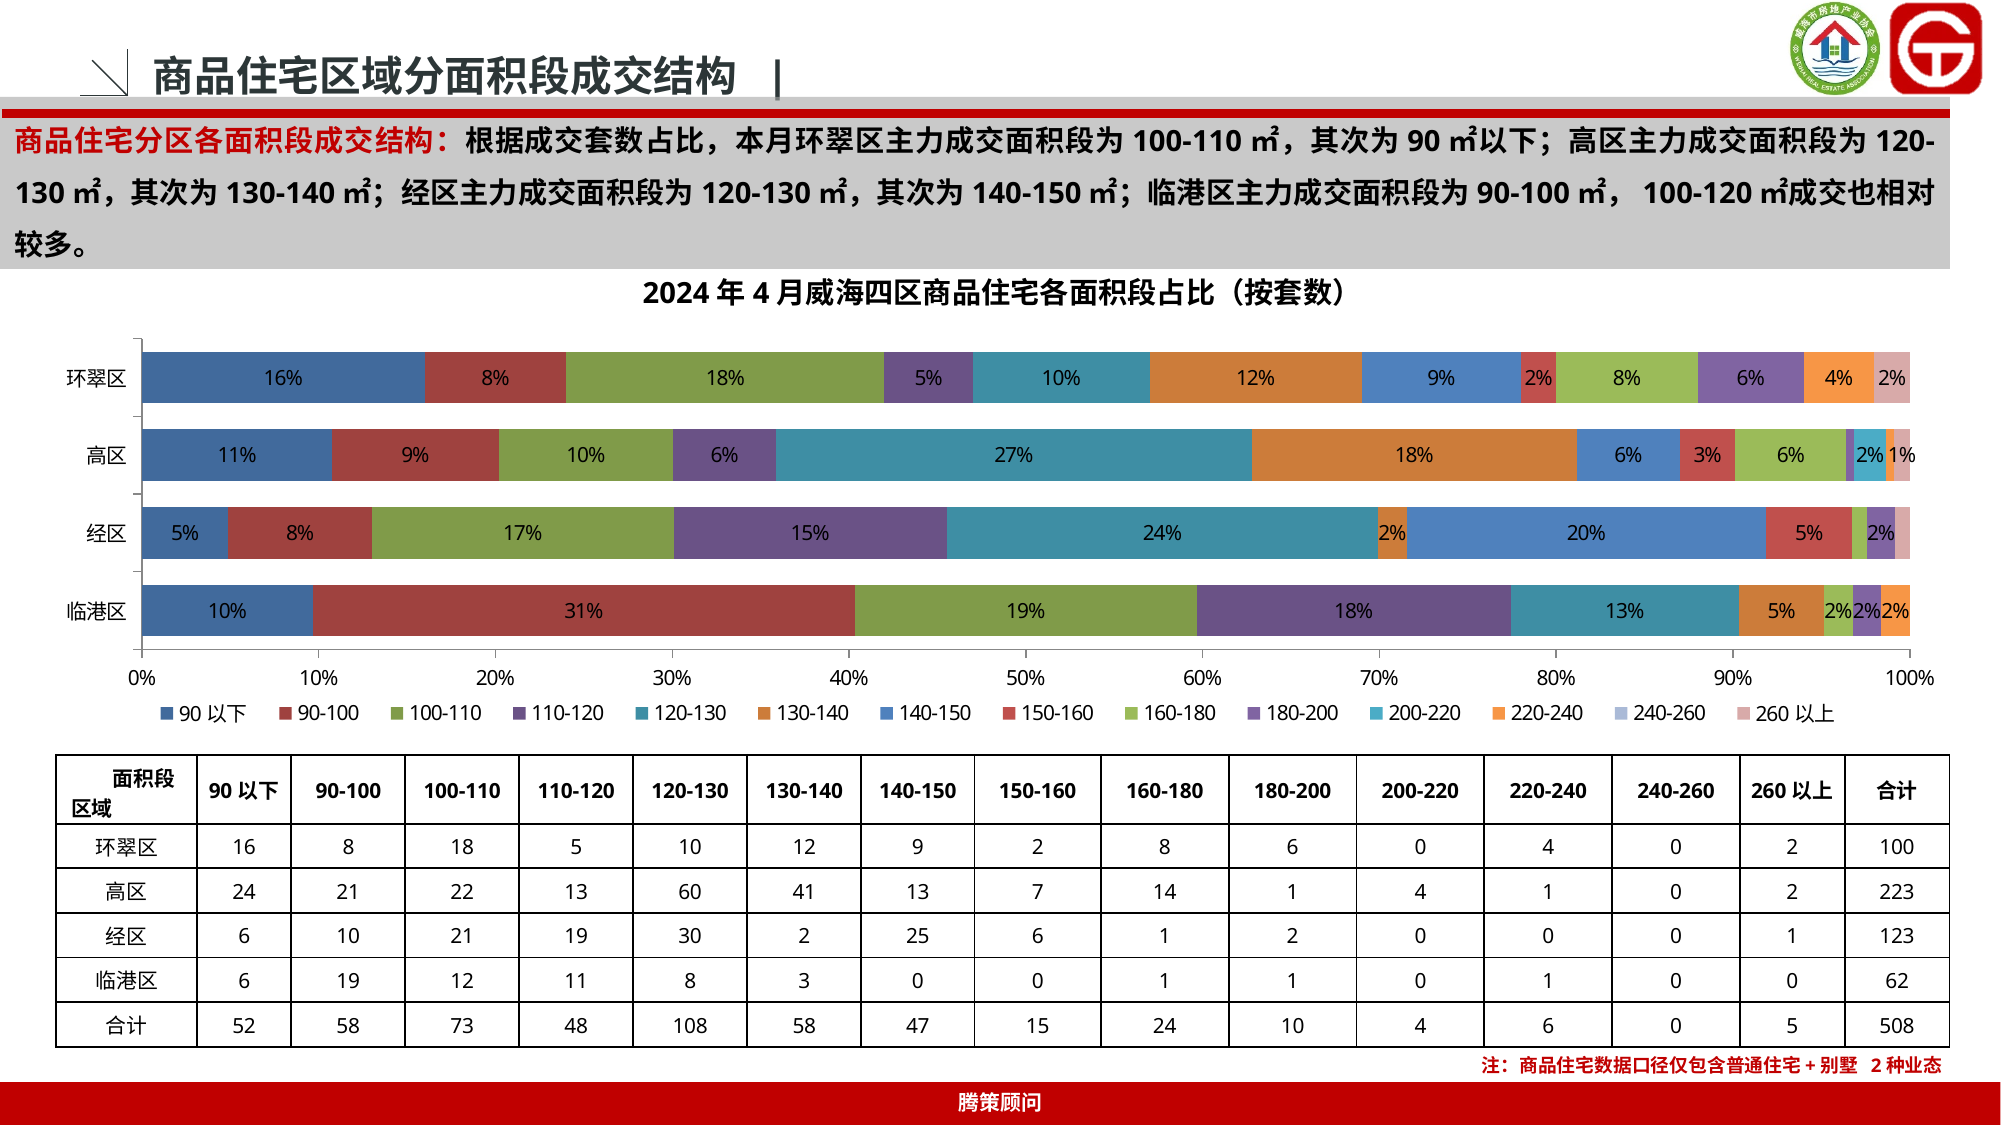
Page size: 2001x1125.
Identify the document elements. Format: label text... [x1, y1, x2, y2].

table_header 面积段 区域 [57, 756, 196, 823]
table_cell 2 [1741, 869, 1844, 912]
table_cell 73 [406, 1003, 518, 1046]
table_cell 12 [748, 825, 860, 867]
table_cell 19 [520, 914, 632, 957]
table_header 90-100 [292, 756, 404, 823]
table_cell 30 [634, 914, 746, 957]
table_cell 16 [198, 825, 290, 867]
table_cell 21 [406, 914, 518, 957]
table_cell 62 [1846, 958, 1949, 1001]
table_cell 2 [1230, 914, 1356, 957]
table_cell 环翠区 [57, 825, 196, 867]
table_cell 11 [520, 958, 632, 1001]
table_cell 123 [1846, 914, 1949, 957]
table_cell 6 [1485, 1003, 1611, 1046]
table_cell 24 [198, 869, 290, 912]
picture [1786, 0, 1989, 96]
table_header 200-220 [1357, 756, 1483, 823]
table_cell 4 [1485, 825, 1611, 867]
table_cell 24 [1102, 1003, 1228, 1046]
table_cell 25 [862, 914, 974, 957]
table_cell 508 [1846, 1003, 1949, 1046]
table_cell 2 [748, 914, 860, 957]
text_box [159, 1048, 601, 1094]
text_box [80, 48, 128, 96]
table_cell 10 [1230, 1003, 1356, 1046]
text_box 商品住宅区域分面积段成交结构 | [138, 41, 1236, 96]
table_cell 0 [1357, 825, 1483, 867]
text_box 注：商品住宅数据口径仅包含普通住宅+别墅 2种业态 [1330, 1046, 1957, 1085]
table_cell 6 [198, 914, 290, 957]
table_cell 3 [748, 958, 860, 1001]
table_header 110-120 [520, 756, 632, 823]
table_cell 0 [862, 958, 974, 1001]
table_cell 临港区 [57, 958, 196, 1001]
table_cell 58 [748, 1003, 860, 1046]
table_cell 1 [1102, 958, 1228, 1001]
table_header 260以上 [1741, 756, 1844, 823]
table_header 150-160 [975, 756, 1100, 823]
table_header 240-260 [1613, 756, 1739, 823]
table_cell 1 [1485, 958, 1611, 1001]
table_cell 9 [862, 825, 974, 867]
table_cell 52 [198, 1003, 290, 1046]
table_cell 19 [292, 958, 404, 1001]
table_cell 8 [634, 958, 746, 1001]
table_cell 47 [862, 1003, 974, 1046]
table_header 220-240 [1485, 756, 1611, 823]
table_cell 13 [520, 869, 632, 912]
table_cell 15 [975, 1003, 1100, 1046]
table_cell 6 [975, 914, 1100, 957]
table_cell 8 [1102, 825, 1228, 867]
table_header 140-150 [862, 756, 974, 823]
table_header 180-200 [1230, 756, 1356, 823]
table_cell 0 [1613, 1003, 1739, 1046]
table_cell 1 [1230, 958, 1356, 1001]
table_cell 2 [1741, 825, 1844, 867]
table_cell 10 [634, 825, 746, 867]
table_cell 10 [292, 914, 404, 957]
table_cell 108 [634, 1003, 746, 1046]
table_header 100-110 [406, 756, 518, 823]
table_cell 8 [292, 825, 404, 867]
table_cell 0 [1613, 914, 1739, 957]
table_cell 0 [1613, 869, 1739, 912]
table_header 130-140 [748, 756, 860, 823]
table_cell 经区 [57, 914, 196, 957]
table_cell 0 [1357, 958, 1483, 1001]
table_cell 0 [1741, 958, 1844, 1001]
table_cell 7 [975, 869, 1100, 912]
table_cell 2 [975, 825, 1100, 867]
table_cell 13 [862, 869, 974, 912]
table_header 90以下 [198, 756, 290, 823]
table_cell 6 [1230, 825, 1356, 867]
table_cell 41 [748, 869, 860, 912]
table_cell 1 [1230, 869, 1356, 912]
table_cell 223 [1846, 869, 1949, 912]
table_cell 12 [406, 958, 518, 1001]
table_cell 0 [975, 958, 1100, 1001]
table_cell 5 [520, 825, 632, 867]
table_header 120-130 [634, 756, 746, 823]
table_cell 48 [520, 1003, 632, 1046]
table_cell 高区 [57, 869, 196, 912]
text_box 2024年4月威海四区商品住宅各面积段占比（按套数） [507, 267, 1497, 313]
table_header 160-180 [1102, 756, 1228, 823]
table_cell 1 [1741, 914, 1844, 957]
table_cell 6 [198, 958, 290, 1001]
table_cell 100 [1846, 825, 1949, 867]
table_cell 1 [1485, 869, 1611, 912]
table_header 合计 [1846, 756, 1949, 823]
table_cell 21 [292, 869, 404, 912]
table_cell 4 [1357, 869, 1483, 912]
chart [54, 314, 1951, 740]
table_cell 58 [292, 1003, 404, 1046]
table_cell 22 [406, 869, 518, 912]
table_cell 合计 [57, 1003, 196, 1046]
text_box 商品住宅分区各面积段成交结构：根据成交套数占比，本月环翠区主力成交面积段为100-110㎡，其次为90㎡以下；高区主力成交面积段为120-130㎡，其次为130-140㎡；经区主力成交面积段为120-130㎡，其次为140-150㎡；临港区主力成交面积段为90-100㎡，100-120㎡成交也相对较多。 [0, 96, 1950, 269]
table_cell 14 [1102, 869, 1228, 912]
table_cell 4 [1357, 1003, 1483, 1046]
table_cell 1 [1102, 914, 1228, 957]
table_cell 0 [1613, 958, 1739, 1001]
table_cell 0 [1357, 914, 1483, 957]
table_cell 5 [1741, 1003, 1844, 1046]
table_cell 0 [1613, 825, 1739, 867]
table_cell 0 [1485, 914, 1611, 957]
table_cell 60 [634, 869, 746, 912]
table_cell 18 [406, 825, 518, 867]
